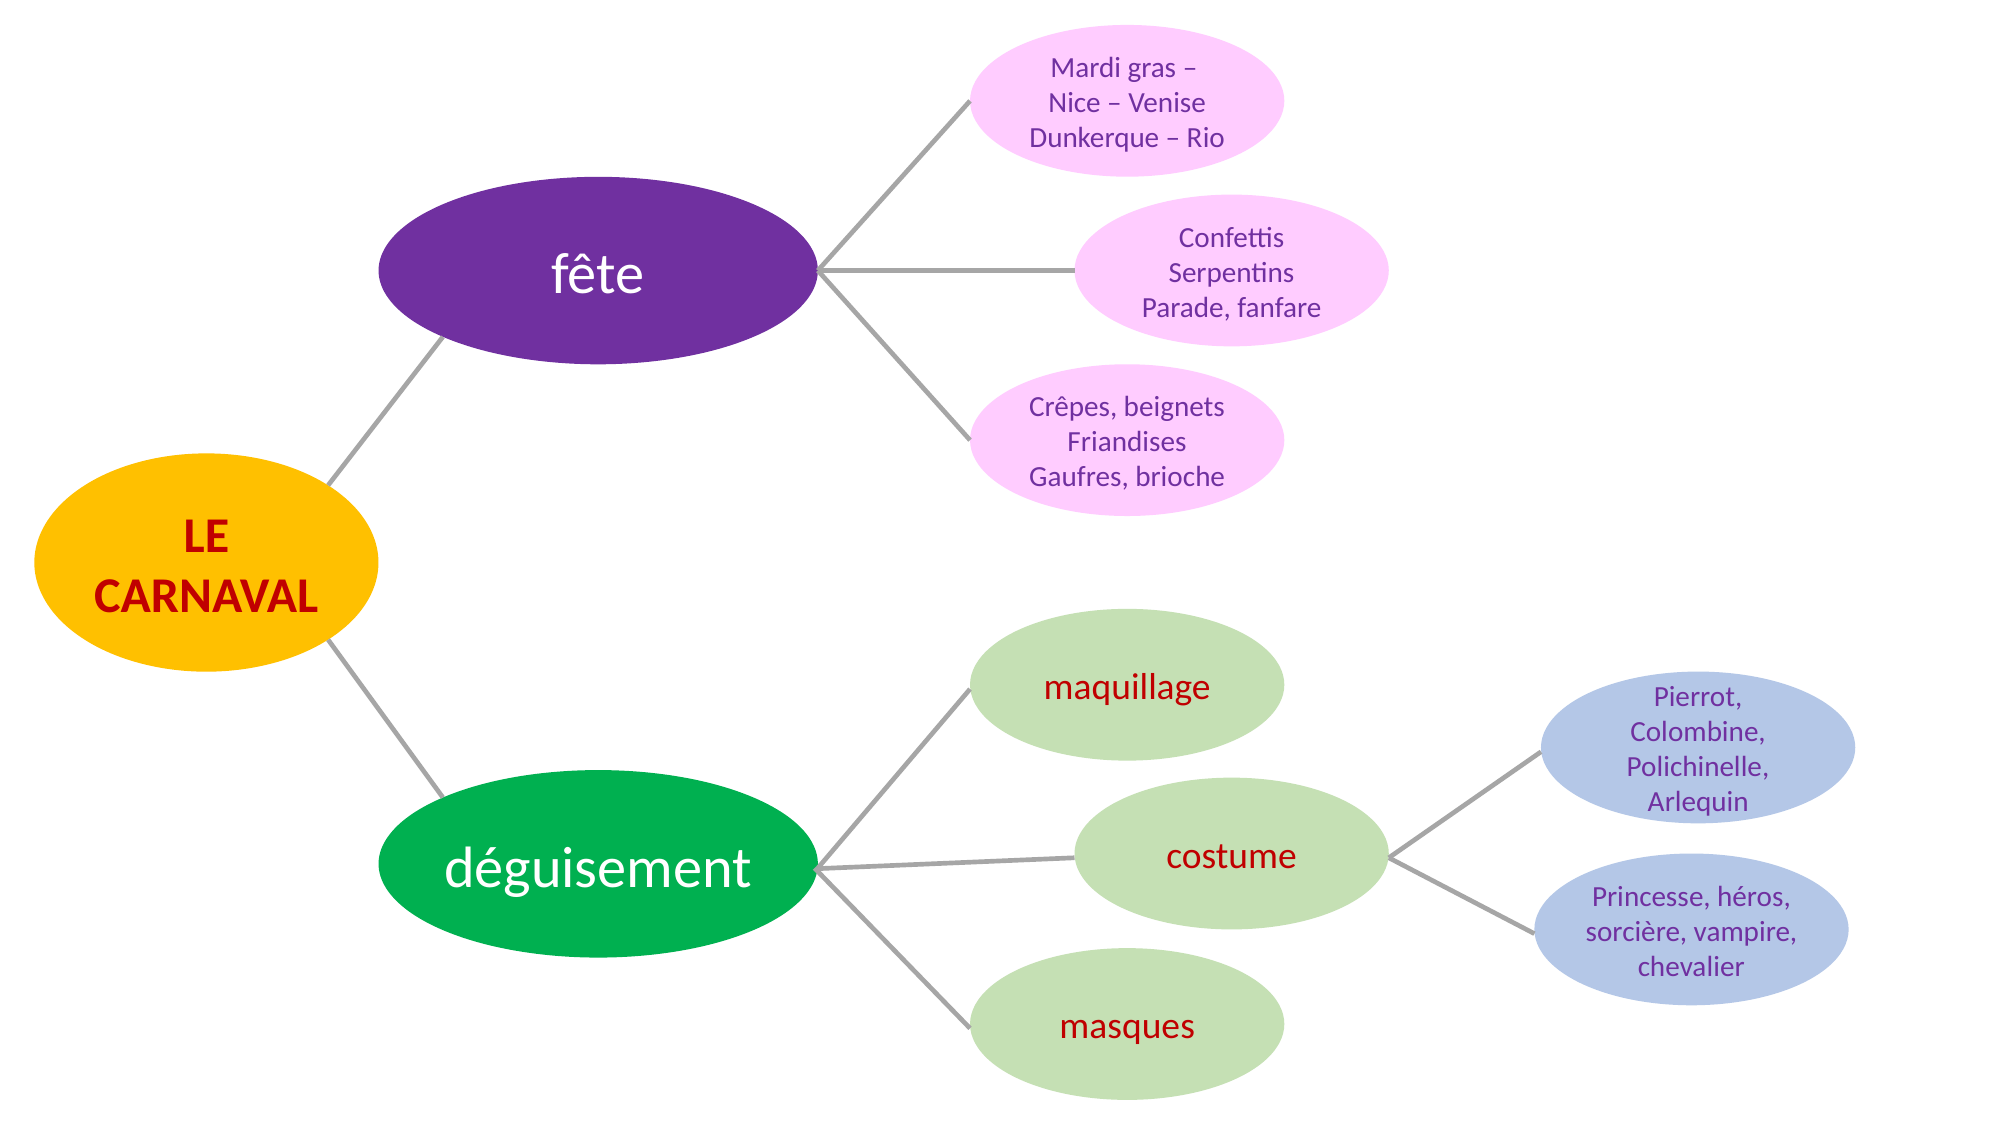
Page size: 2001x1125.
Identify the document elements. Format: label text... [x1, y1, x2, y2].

text_box maquillage [969, 607, 1286, 762]
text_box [328, 336, 443, 486]
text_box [817, 689, 971, 857]
text_box masques [969, 947, 1286, 1101]
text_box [817, 270, 971, 441]
text_box Princesse, héros, sorcière, vampire, chevalier [1533, 852, 1850, 1007]
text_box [328, 639, 443, 798]
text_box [817, 857, 1075, 869]
text_box Pierrot, Colombine, Polichinelle, Arlequin [1539, 670, 1857, 825]
text_box Mardi gras – Nice – Venise Dunkerque – Rio [969, 23, 1286, 178]
text_box LE CARNAVAL [33, 452, 380, 673]
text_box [1388, 751, 1542, 858]
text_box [814, 867, 971, 1029]
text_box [817, 100, 971, 270]
text_box Confettis Serpentins Parade, fanfare [1073, 193, 1390, 348]
text_box costume [1073, 776, 1388, 931]
text_box Crêpes, beignets Friandises Gaufres, brioche [969, 363, 1286, 518]
text_box déguisement [377, 769, 817, 959]
text_box fête [377, 175, 817, 366]
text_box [1388, 857, 1535, 934]
